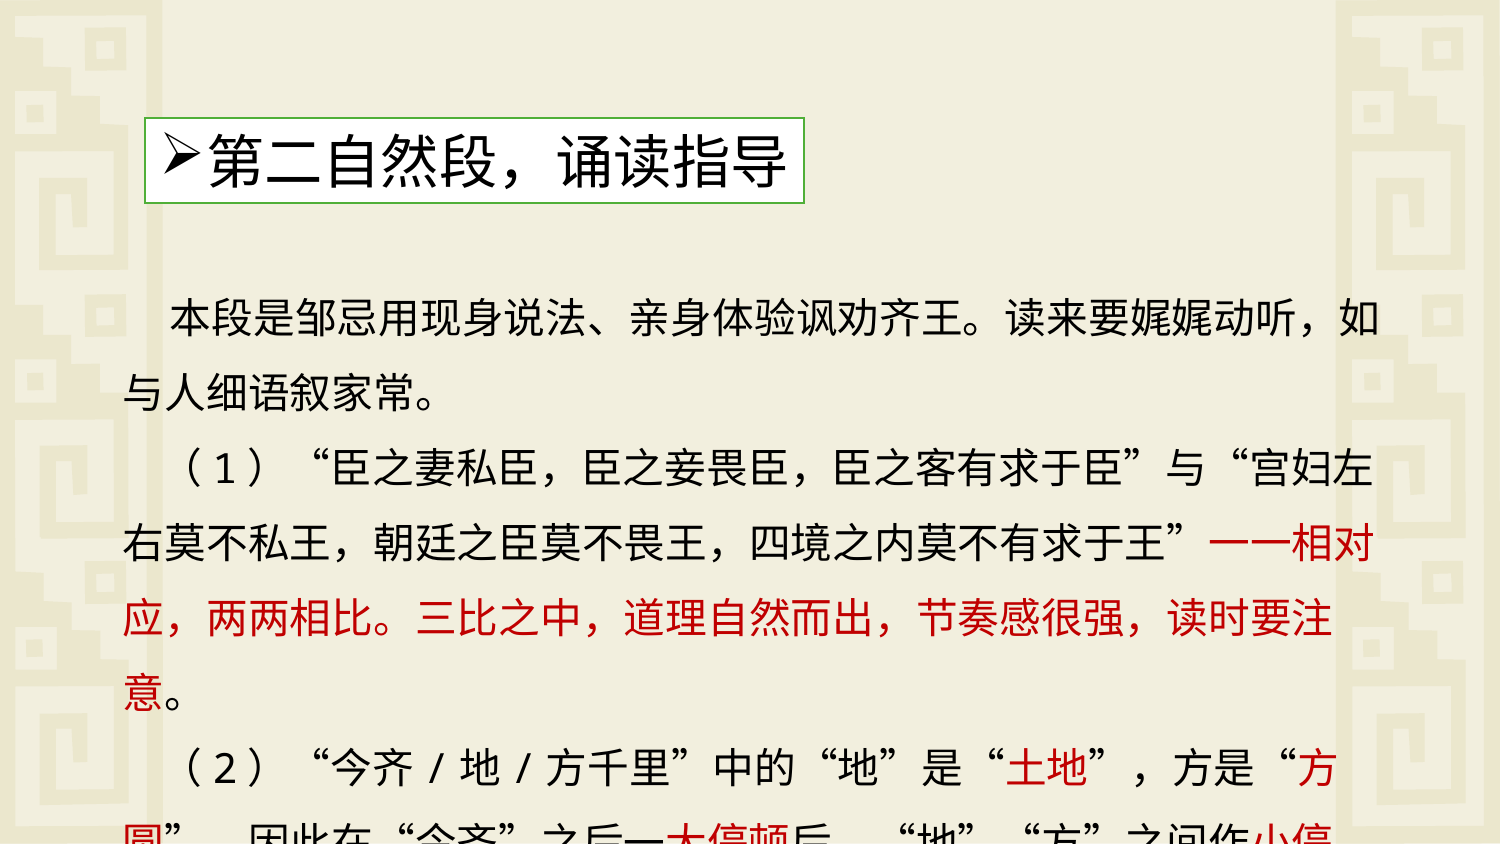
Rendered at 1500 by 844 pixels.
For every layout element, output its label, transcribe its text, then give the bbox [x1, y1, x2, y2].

text_box 第二自然段，诵读指导 [144, 117, 805, 204]
text_box 本段是邹忌用现身说法、亲身体验讽劝齐王。读来要娓娓动听，如与人细语叙家常。 （1）“臣之妻私臣，臣之妾畏臣，臣之客有求于臣”与“宫妇左右莫不私王，朝廷之臣莫不畏王，四境之内莫不有求于王”一一相对应，两两相比。三比之中，道理自然而出，节奏感很强，读时要注意。 （2）“今齐/地/方千里”中的“地”是“土地”，方是“方圆”，因此在“今齐”之后一大停顿后，“地”“方”之间作小停顿。 [108, 259, 1431, 844]
